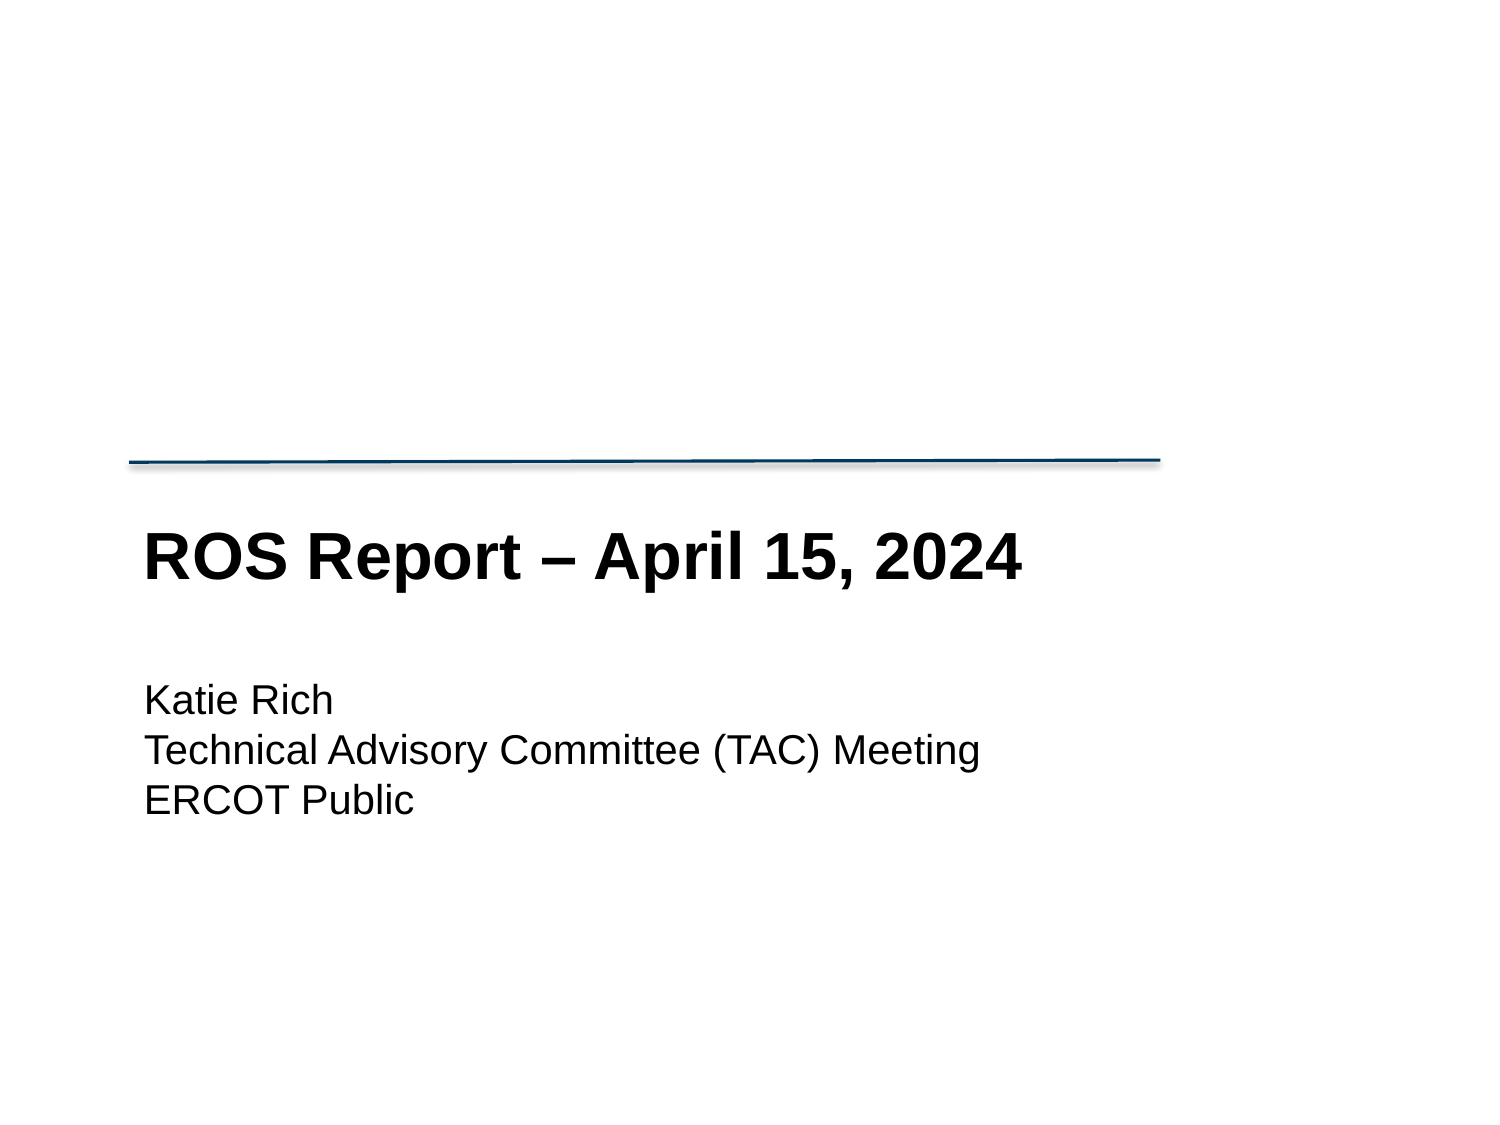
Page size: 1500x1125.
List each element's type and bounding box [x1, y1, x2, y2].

text_box [128, 459, 1367, 845]
